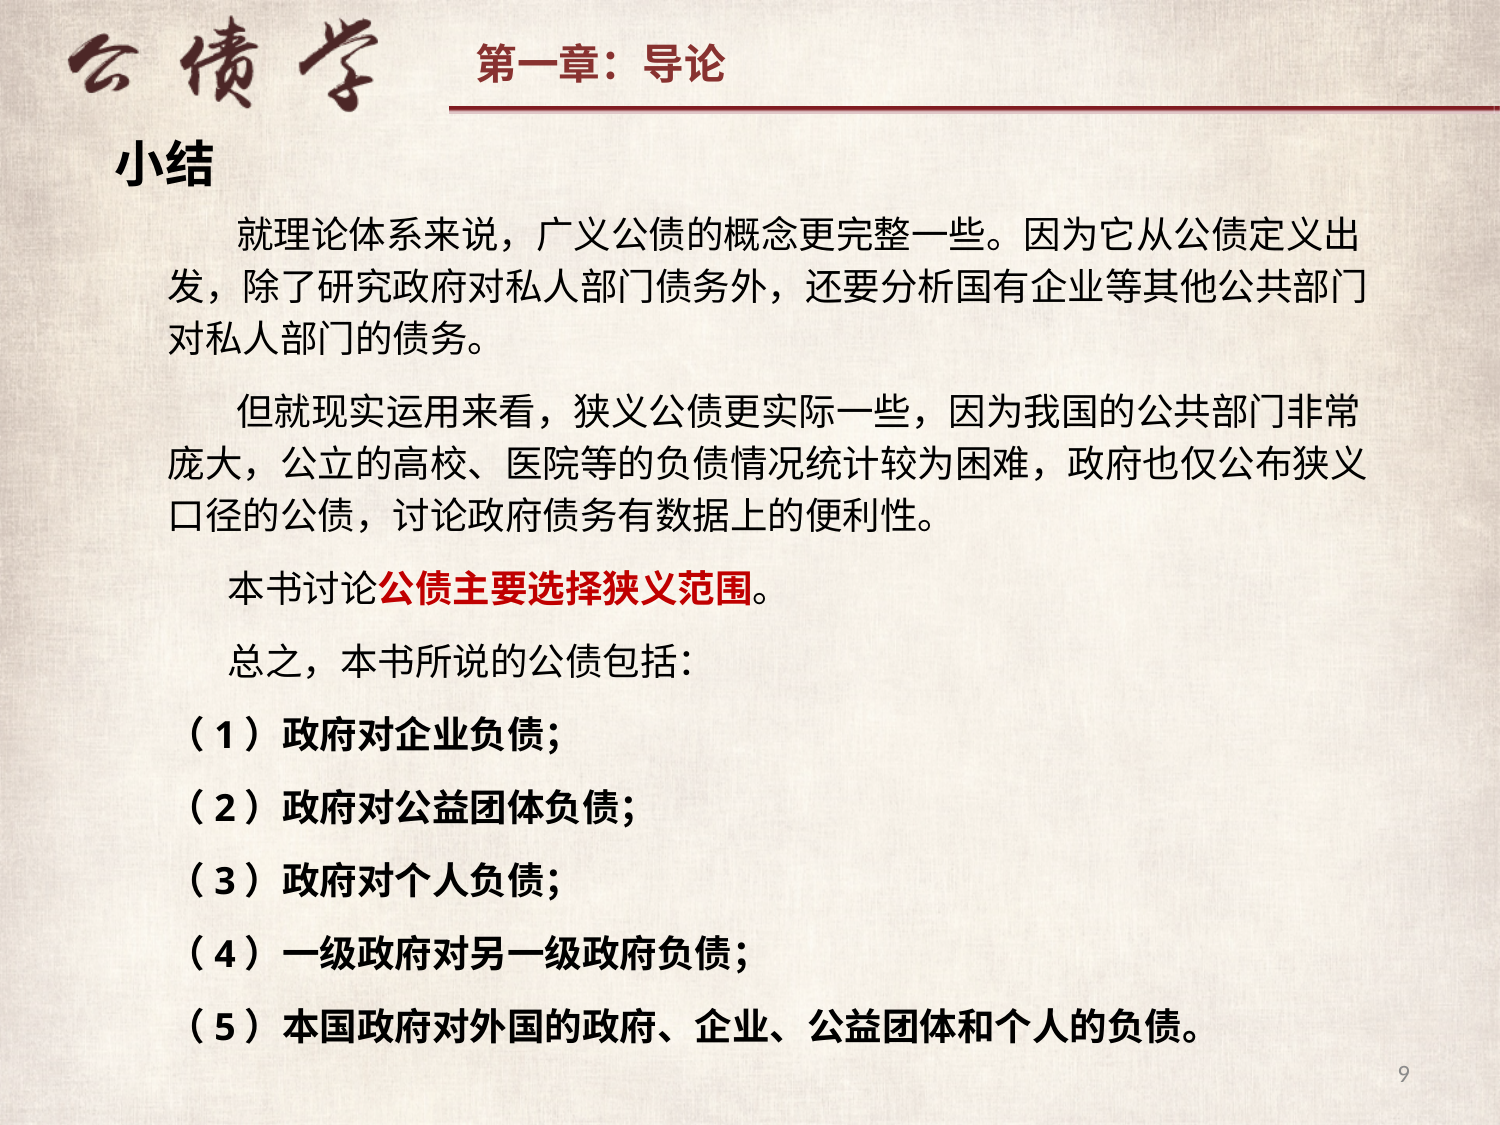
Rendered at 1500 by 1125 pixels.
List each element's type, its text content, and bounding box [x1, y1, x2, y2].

text_box 就理论体系来说，广义公债的概念更完整一些。因为它从公债定义出发，除了研究政府对私人部门债务外，还要分析国有企业等其他公共部门对私人部门的债务。 但就现实运用来看，狭义公债更实际一些，因为我国的公共部门非常庞大，公立的高校、医院等的负债情况统计较为困难，政府也仅公布狭义口径的公债，讨论政府债务有数据上的便利性。 本书讨论公债主要选择狭义范围。 总之，本书所说的公债包括： （1）政府对企业负债； （2）政府对公益团体负债； （3）政府对个人负债； （4）一级政府对另一级政府负债； （5）本国政府对外国的政府、企业、公益团体和个人的负债。 [153, 196, 1404, 1055]
slide_number 9 [1074, 1042, 1425, 1103]
picture [53, 0, 396, 149]
picture [449, 106, 1500, 114]
text_box 小结 [100, 125, 242, 201]
